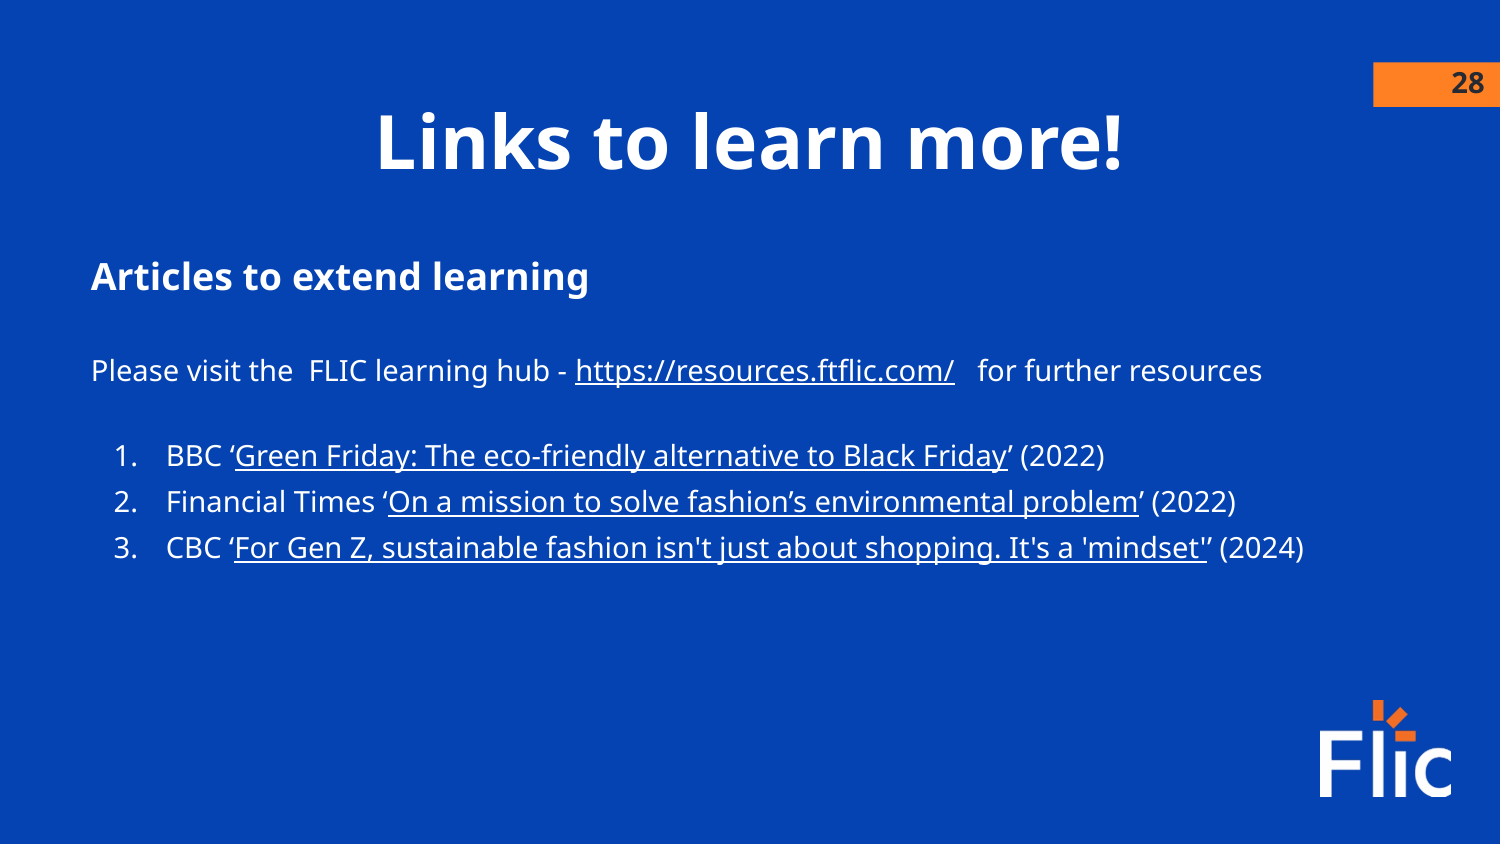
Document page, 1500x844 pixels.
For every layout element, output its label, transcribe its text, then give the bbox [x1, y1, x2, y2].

picture [1320, 700, 1451, 797]
slide_number 28 [1410, 49, 1500, 115]
text_box Articles to extend learning Please visit the FLIC learning hub - https://resources.ftflic.com/ for further resources BBC ‘Green Friday: The eco-friendly alternative to Black Friday’ (2022) Financial Times ‘On a mission to solve fashion’s environmental problem’ (2022) CBC ‘For Gen Z, sustainable fashion isn't just about shopping. It's a 'mindset'’ (2024) [75, 187, 1368, 692]
text_box Links to learn more! [268, 66, 1231, 200]
